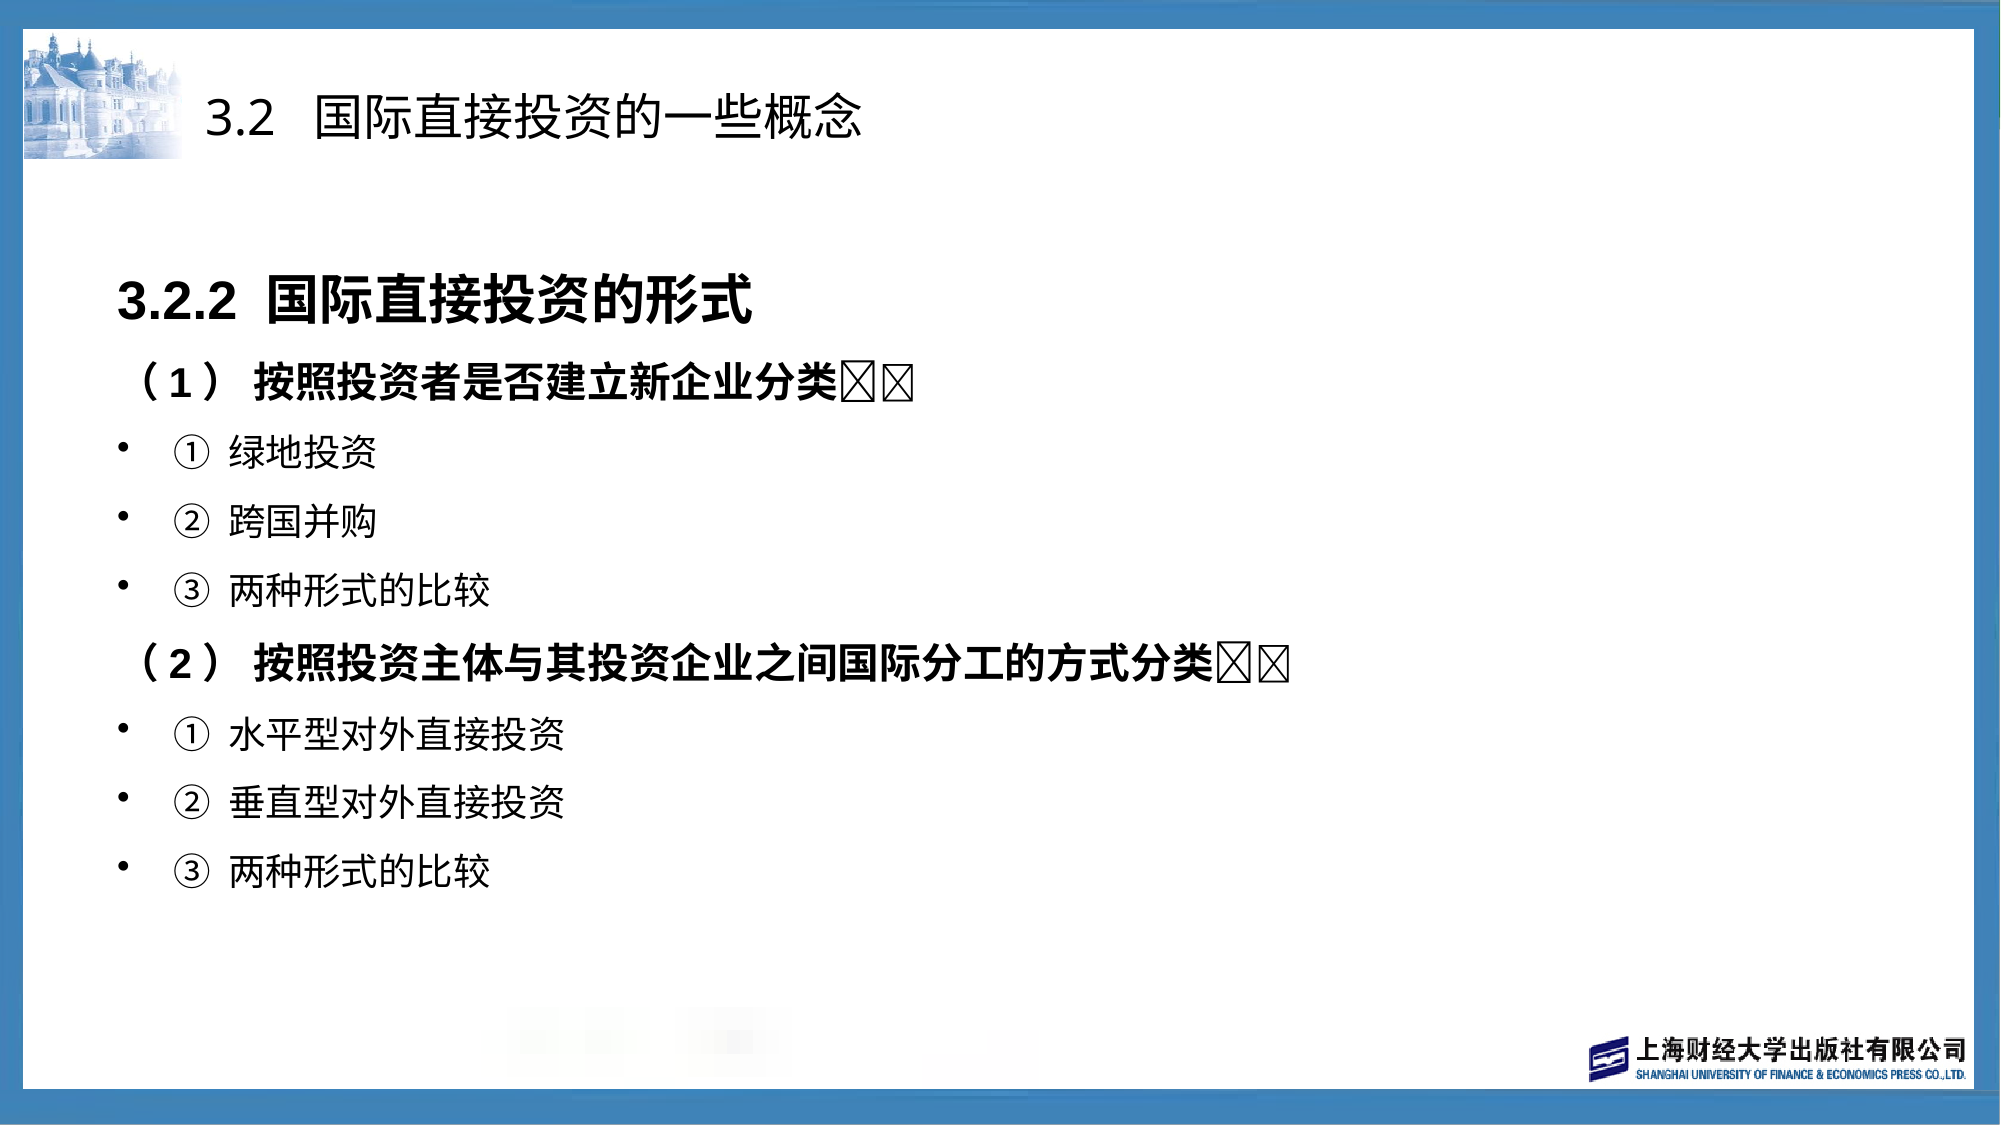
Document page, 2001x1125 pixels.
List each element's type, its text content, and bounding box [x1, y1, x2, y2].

picture [0, 0, 2001, 1125]
list 3.2.2 国际直接投资的形式 （1） 按照投资者是否建立新企业分类 ① 绿地投资 ② 跨国并购 ③ 两种形式的比较 （2） 按照投资主体与其投资企业之间国际分工的方式分类 ① 水平型对外直接投资 ② 垂直型对外直接投资 ③ 两种形式的比较 [102, 241, 1898, 1065]
title 3.2 国际直接投资的一些概念 [190, 64, 1547, 168]
